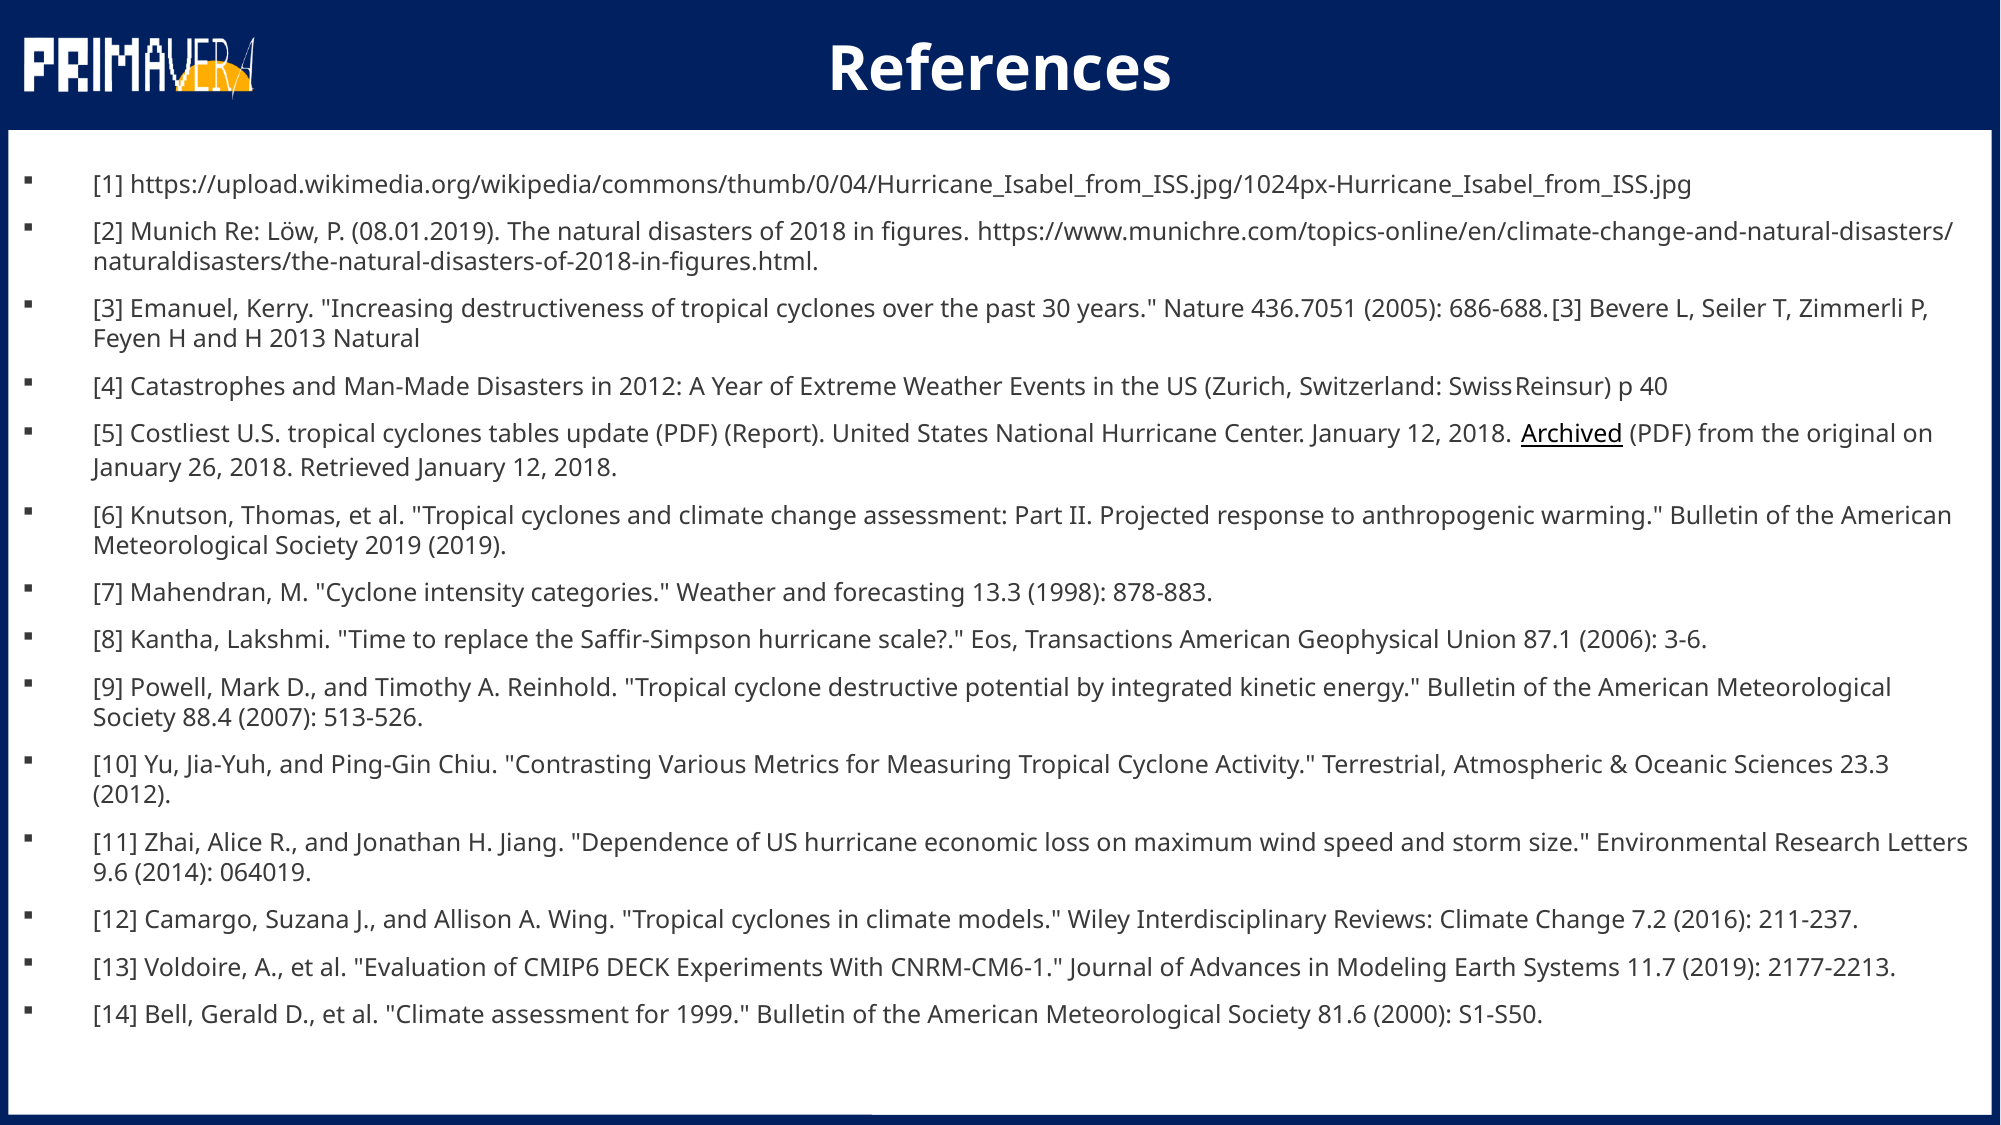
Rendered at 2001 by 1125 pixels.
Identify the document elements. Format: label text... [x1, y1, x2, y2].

list References [7, 20, 1993, 114]
list [1] https://upload.wikimedia.org/wikipedia/commons/thumb/0/04/Hurricane_Isabel_from_ISS.jpg/1024px-Hurricane_Isabel_from_ISS.jpg [2] Munich Re: Löw, P. (08.01.2019). The natural disasters of 2018 in figures. https://www.munichre.com/topics-online/en/climate-change-and-natural-disasters/naturaldisasters/the-natural-disasters-of-2018-in-figures.html. [3] Emanuel, Kerry. "Increasing destructiveness of tropical cyclones over the past 30 years." Nature 436.7051 (2005): 686-688.[3] Bevere L, Seiler T, Zimmerli P, Feyen H and H 2013 Natural [4] Catastrophes and Man-Made Disasters in 2012: A Year of Extreme Weather Events in the US (Zurich, Switzerland: SwissReinsur) p 40 [5] Costliest U.S. tropical cyclones tables update (PDF) (Report). United States National Hurricane Center. January 12, 2018. Archived (PDF) from the original on January 26, 2018. Retrieved January 12, 2018. [6] Knutson, Thomas, et al. "Tropical cyclones and climate change assessment: Part II. Projected response to anthropogenic warming." Bulletin of the American Meteorological Society 2019 (2019). [7] Mahendran, M. "Cyclone intensity categories." Weather and forecasting 13.3 (1998): 878-883. [8] Kantha, Lakshmi. "Time to replace the Saffir‐Simpson hurricane scale?." Eos, Transactions American Geophysical Union 87.1 (2006): 3-6. [9] Powell, Mark D., and Timothy A. Reinhold. "Tropical cyclone destructive potential by integrated kinetic energy." Bulletin of the American Meteorological Society 88.4 (2007): 513-526. [10] Yu, Jia-Yuh, and Ping-Gin Chiu. "Contrasting Various Metrics for Measuring Tropical Cyclone Activity." Terrestrial, Atmospheric & Oceanic Sciences 23.3 (2012). [11] Zhai, Alice R., and Jonathan H. Jiang. "Dependence of US hurricane economic loss on maximum wind speed and storm size." Environmental Research Letters 9.6 (2014): 064019. [12] Camargo, Suzana J., and Allison A. Wing. "Tropical cyclones in climate models." Wiley Interdisciplinary Reviews: Climate Change 7.2 (2016): 211-237. [13] Voldoire, A., et al. "Evaluation of CMIP6 DECK Experiments With CNRM‐CM6‐1." Journal of Advances in Modeling Earth Systems 11.7 (2019): 2177-2213. [14] Bell, Gerald D., et al. "Climate assessment for 1999." Bulletin of the American Meteorological Society 81.6 (2000): S1-S50. [7, 160, 1993, 1094]
